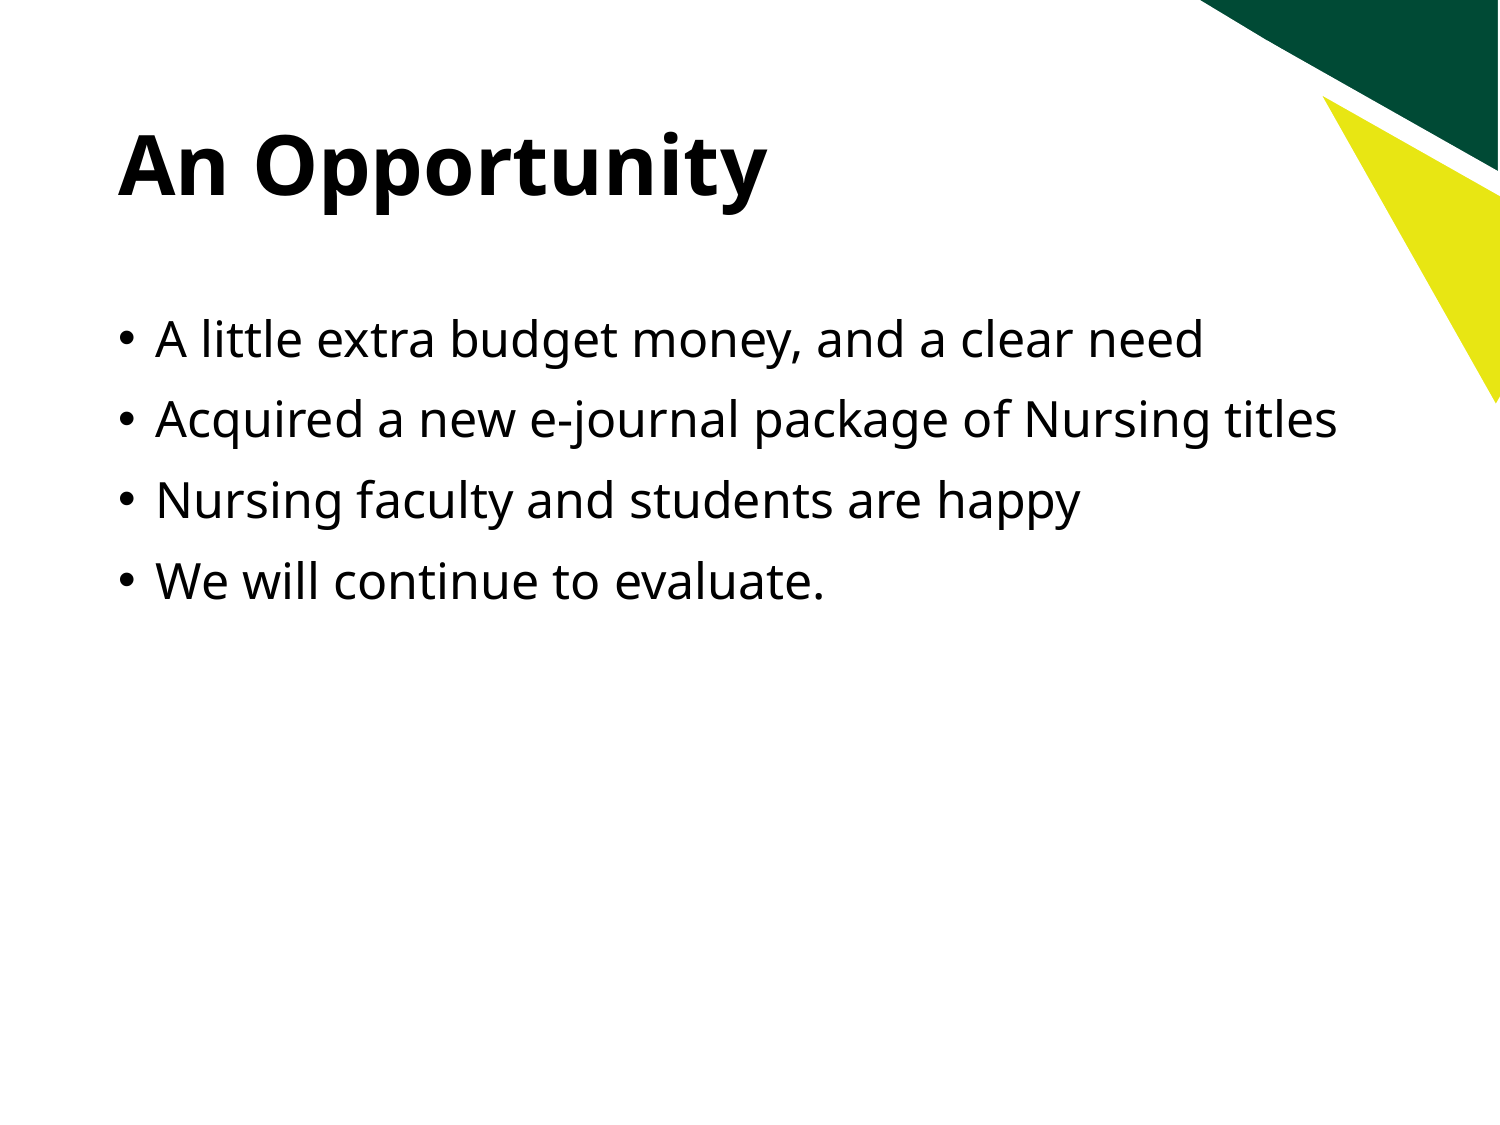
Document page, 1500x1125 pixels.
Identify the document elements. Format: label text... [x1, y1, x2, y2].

title An Opportunity [103, 59, 1397, 278]
list A little extra budget money, and a clear need Acquired a new e-journal package of Nursing titles Nursing faculty and students are happy We will continue to evaluate. [103, 299, 1397, 900]
